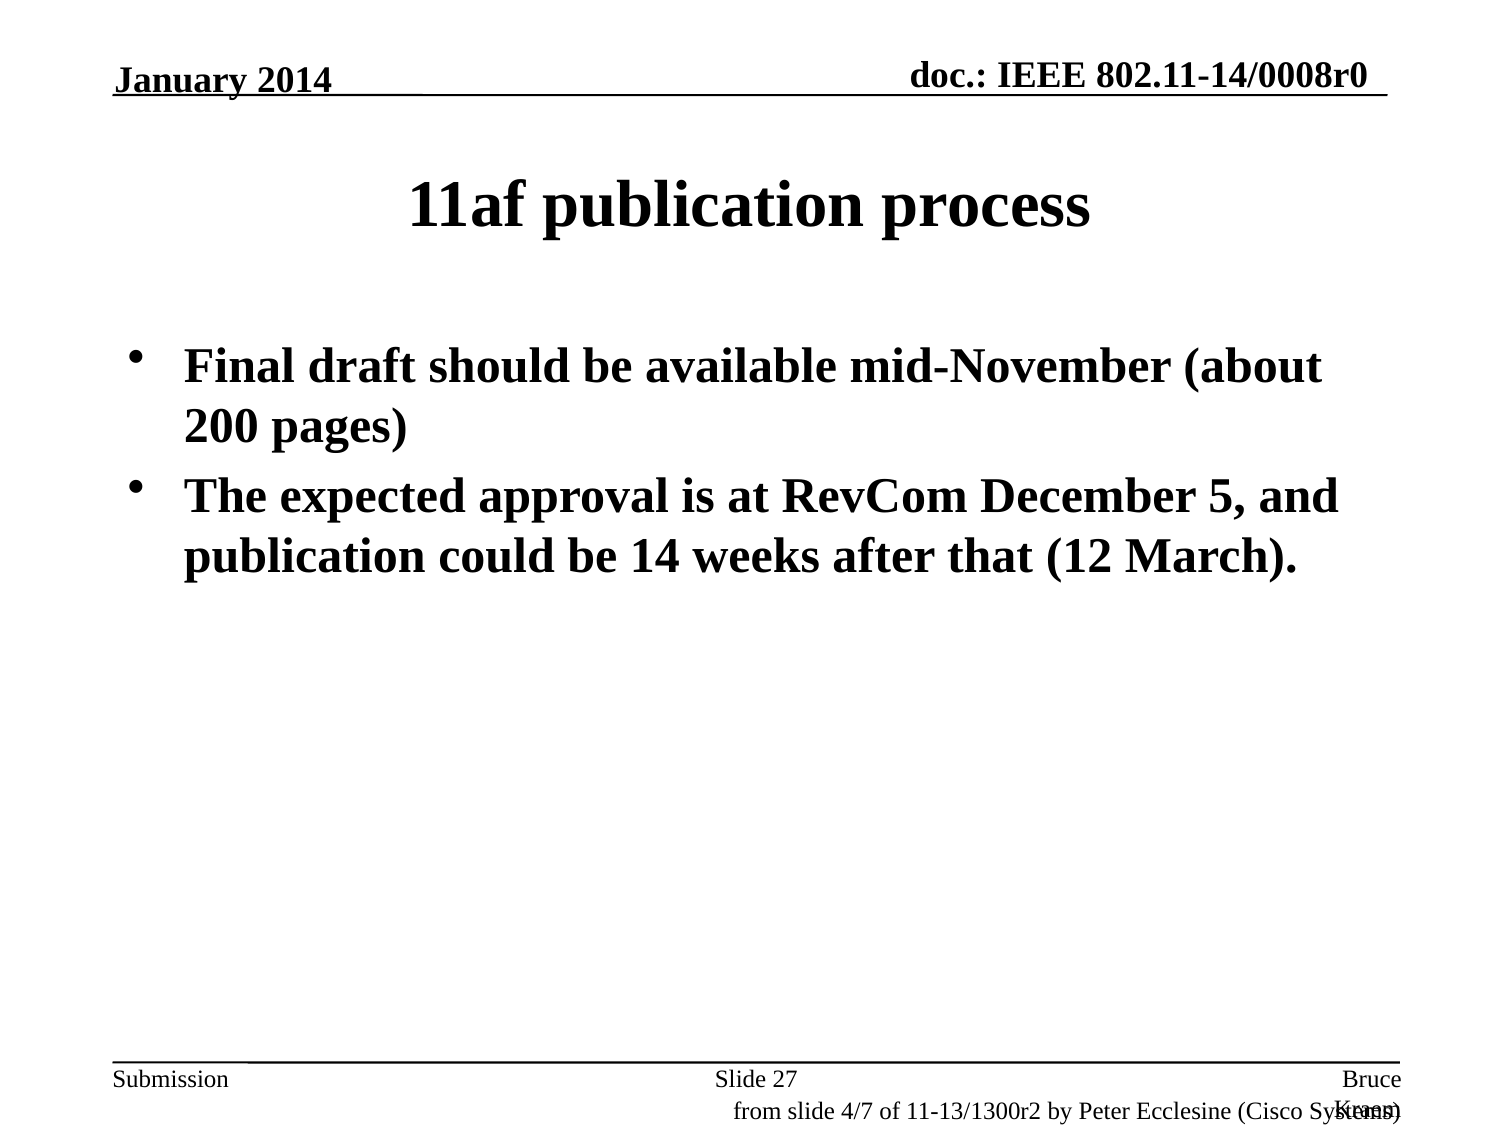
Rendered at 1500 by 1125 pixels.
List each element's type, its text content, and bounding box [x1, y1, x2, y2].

footer Bruce Kraemer, Marvell [1325, 1062, 1402, 1087]
slide_number Slide 27 [712, 1062, 800, 1087]
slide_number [114, 54, 374, 100]
text_box from slide 4/7 of 11-13/1300r2 by Peter Ecclesine (Cisco Systems) [343, 1087, 1417, 1125]
title 11af publication process [112, 112, 1388, 288]
list Final draft should be available mid-November (about 200 pages) The expected approval is at RevCom December 5, and publication could be 14 weeks after that (12 March). [112, 324, 1388, 1000]
